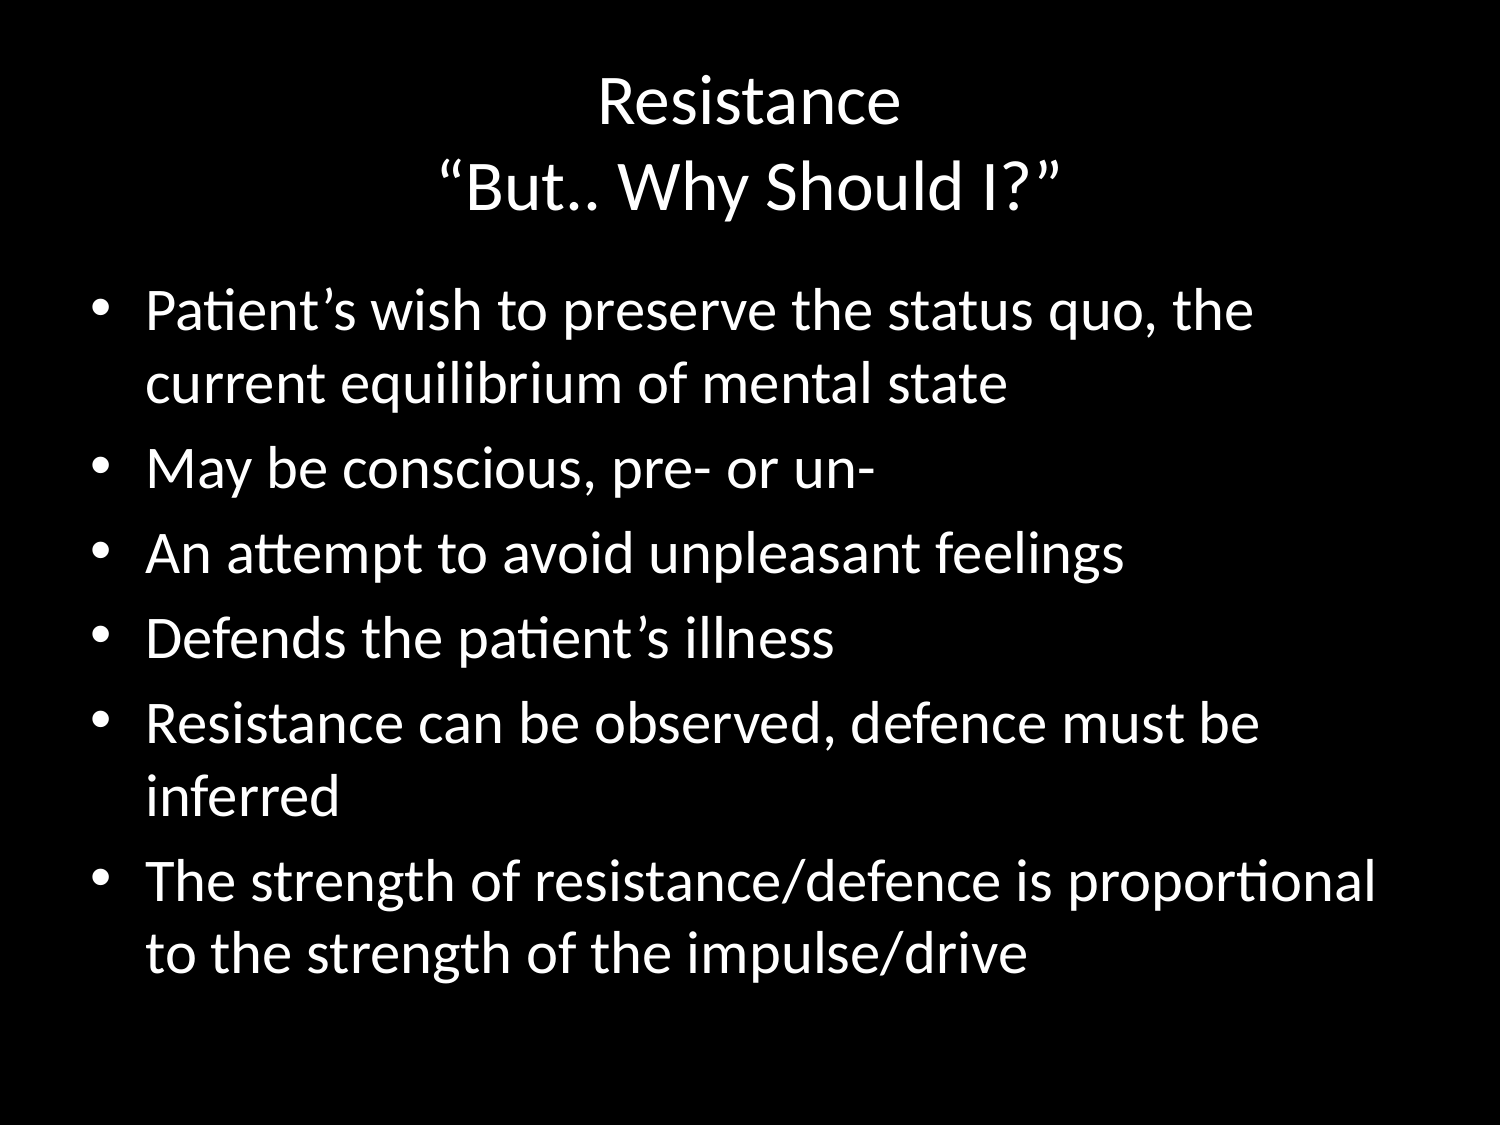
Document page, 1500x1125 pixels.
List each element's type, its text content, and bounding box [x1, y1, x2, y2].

title Resistance “But.. Why Should I?” [75, 45, 1425, 233]
list Patient’s wish to preserve the status quo, the current equilibrium of mental state May be conscious, pre- or un- An attempt to avoid unpleasant feelings Defends the patient’s illness Resistance can be observed, defence must be inferred The strength of resistance/defence is proportional to the strength of the impulse/drive [75, 262, 1425, 1005]
